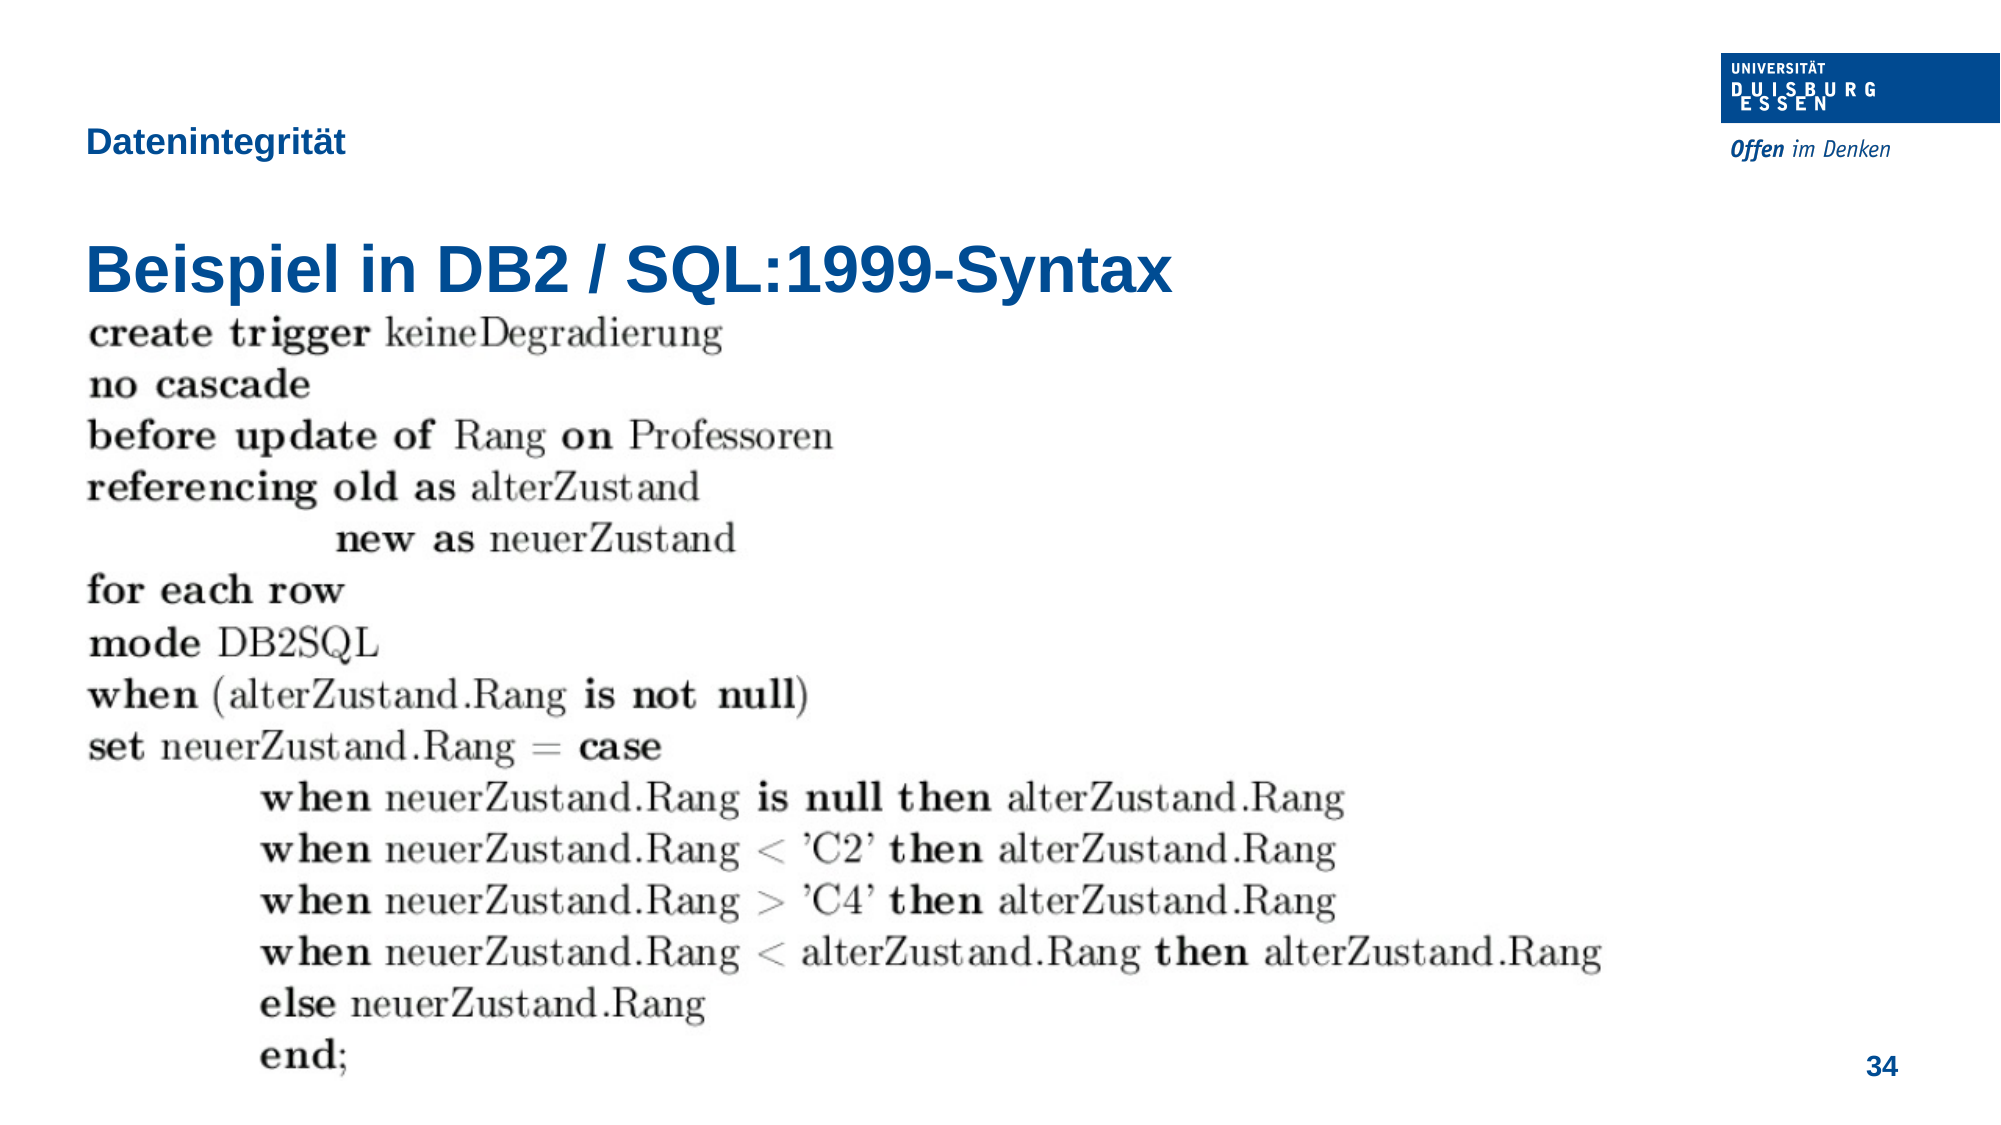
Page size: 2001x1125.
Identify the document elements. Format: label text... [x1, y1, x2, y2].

picture [1721, 53, 2000, 162]
list Beispiel in DB2 / SQL:1999-Syntax [85, 227, 1694, 319]
slide_number 34 [1677, 1039, 1914, 1081]
picture [85, 309, 1607, 1081]
list Datenintegrität [85, 122, 1694, 163]
